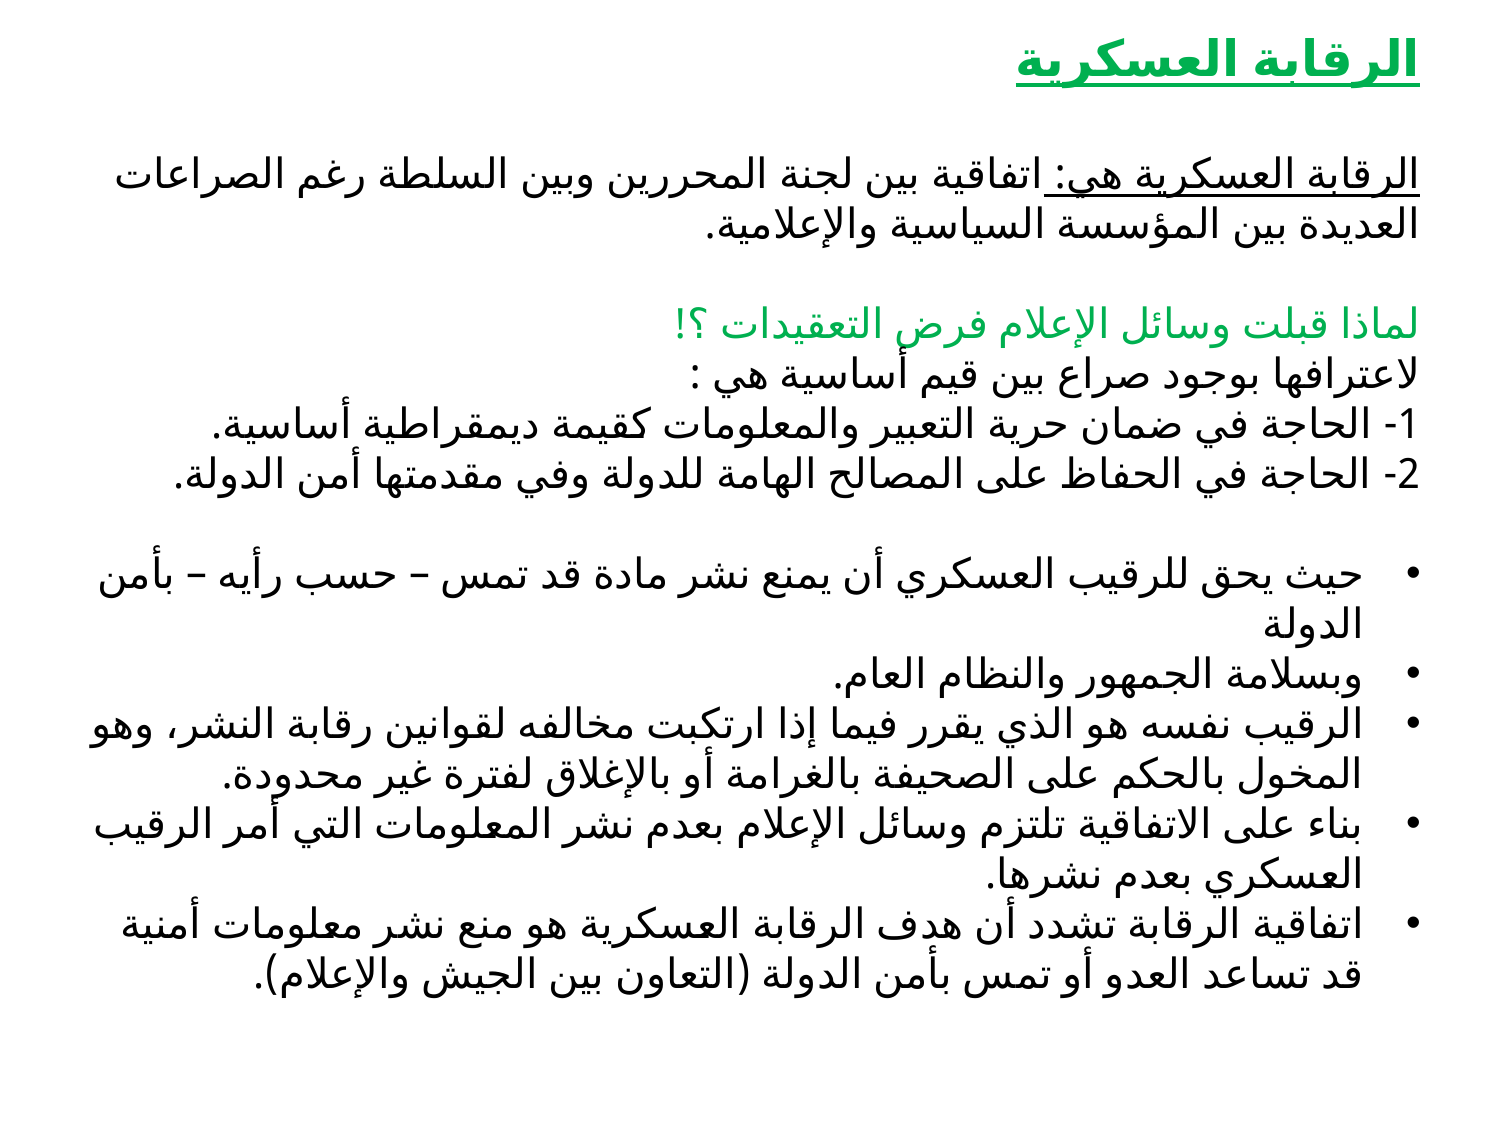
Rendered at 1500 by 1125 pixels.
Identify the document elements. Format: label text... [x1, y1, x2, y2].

text_box الرقابة العسكرية الرقابة العسكرية هي: اتفاقية بين لجنة المحررين وبين السلطة رغم الصراعات العديدة بين المؤسسة السياسية والإعلامية. لماذا قبلت وسائل الإعلام فرض التعقيدات ؟! لاعترافها بوجود صراع بين قيم أساسية هي : 1- الحاجة في ضمان حرية التعبير والمعلومات كقيمة ديمقراطية أساسية. 2- الحاجة في الحفاظ على المصالح الهامة للدولة وفي مقدمتها أمن الدولة. حيث يحق للرقيب العسكري أن يمنع نشر مادة قد تمس – حسب رأيه – بأمن الدولة وبسلامة الجمهور والنظام العام. الرقيب نفسه هو الذي يقرر فيما إذا ارتكبت مخالفه لقوانين رقابة النشر، وهو المخول بالحكم على الصحيفة بالغرامة أو بالإغلاق لفترة غير محدودة. بناء على الاتفاقية تلتزم وسائل الإعلام بعدم نشر المعلومات التي أمر الرقيب العسكري بعدم نشرها. اتفاقية الرقابة تشدد أن هدف الرقابة العسكرية هو منع نشر معلومات أمنية قد تساعد العدو أو تمس بأمن الدولة (التعاون بين الجيش والإعلام). [53, 19, 1436, 1005]
